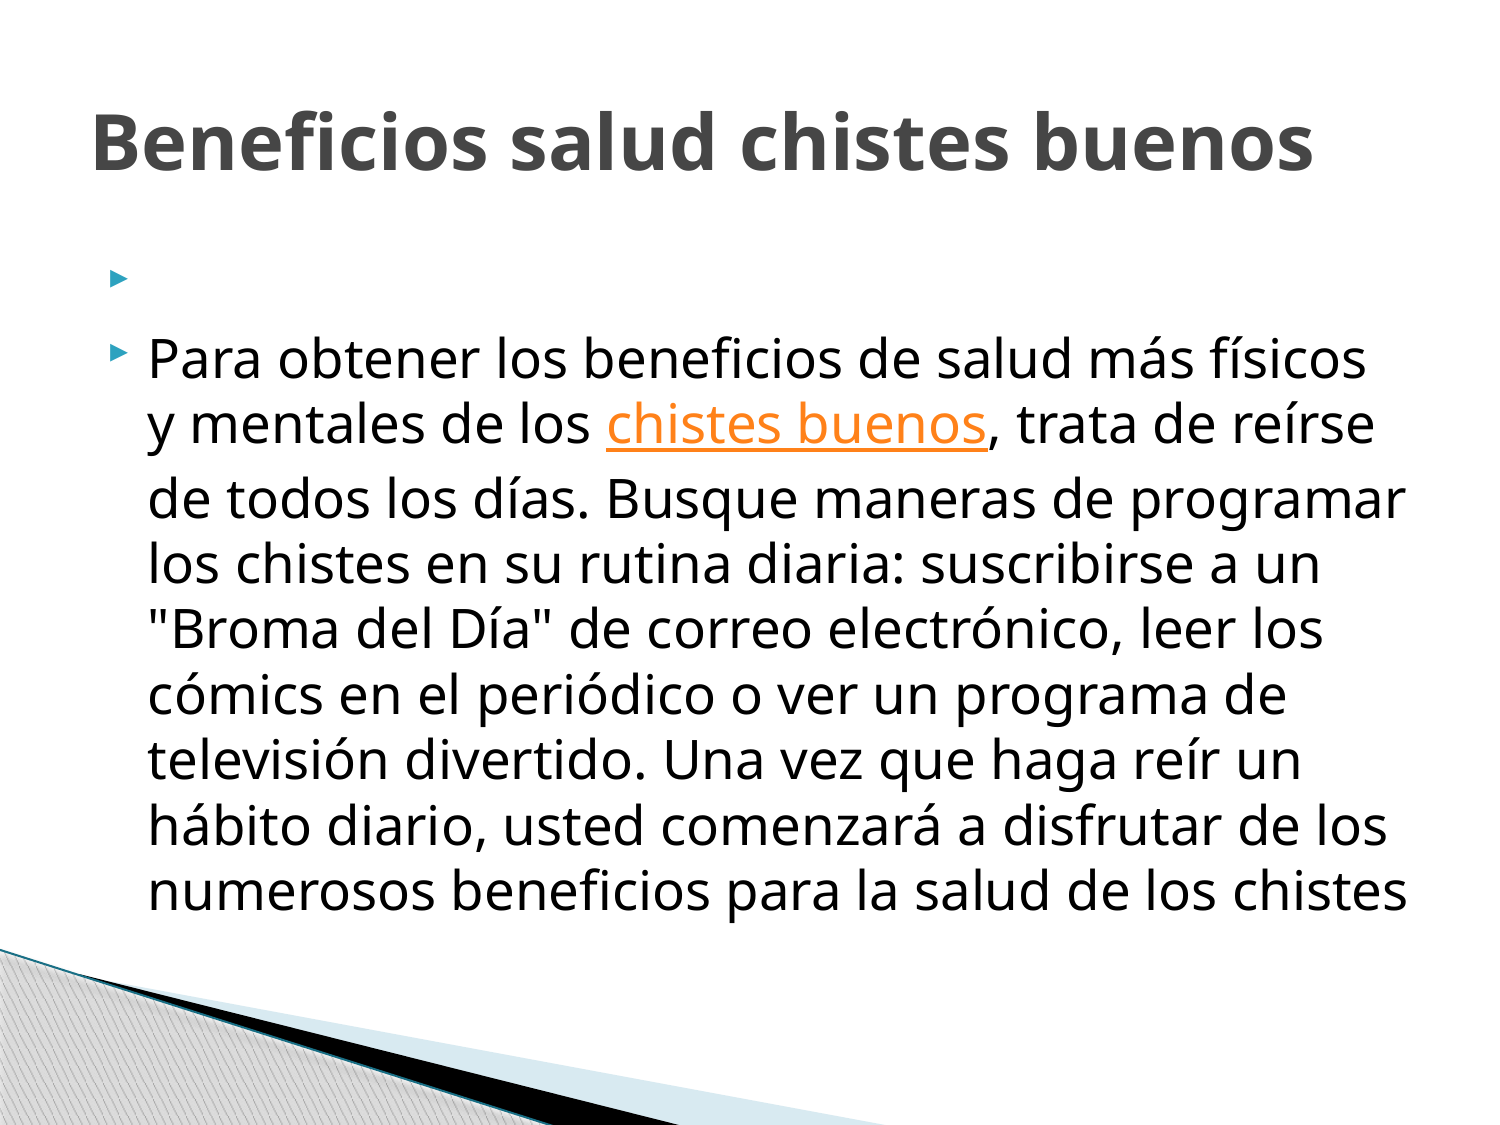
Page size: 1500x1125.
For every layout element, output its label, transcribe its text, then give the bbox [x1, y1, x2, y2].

title Beneficios salud chistes buenos [75, 45, 1425, 233]
list Para obtener los beneficios de salud más físicos y mentales de los chistes buenos, trata de reírse de todos los días. Busque maneras de programar los chistes en su rutina diaria: suscribirse a un "Broma del Día" de correo electrónico, leer los cómics en el periódico o ver un programa de televisión divertido. Una vez que haga reír un hábito diario, usted comenzará a disfrutar de los numerosos beneficios para la salud de los chistes [75, 243, 1425, 986]
